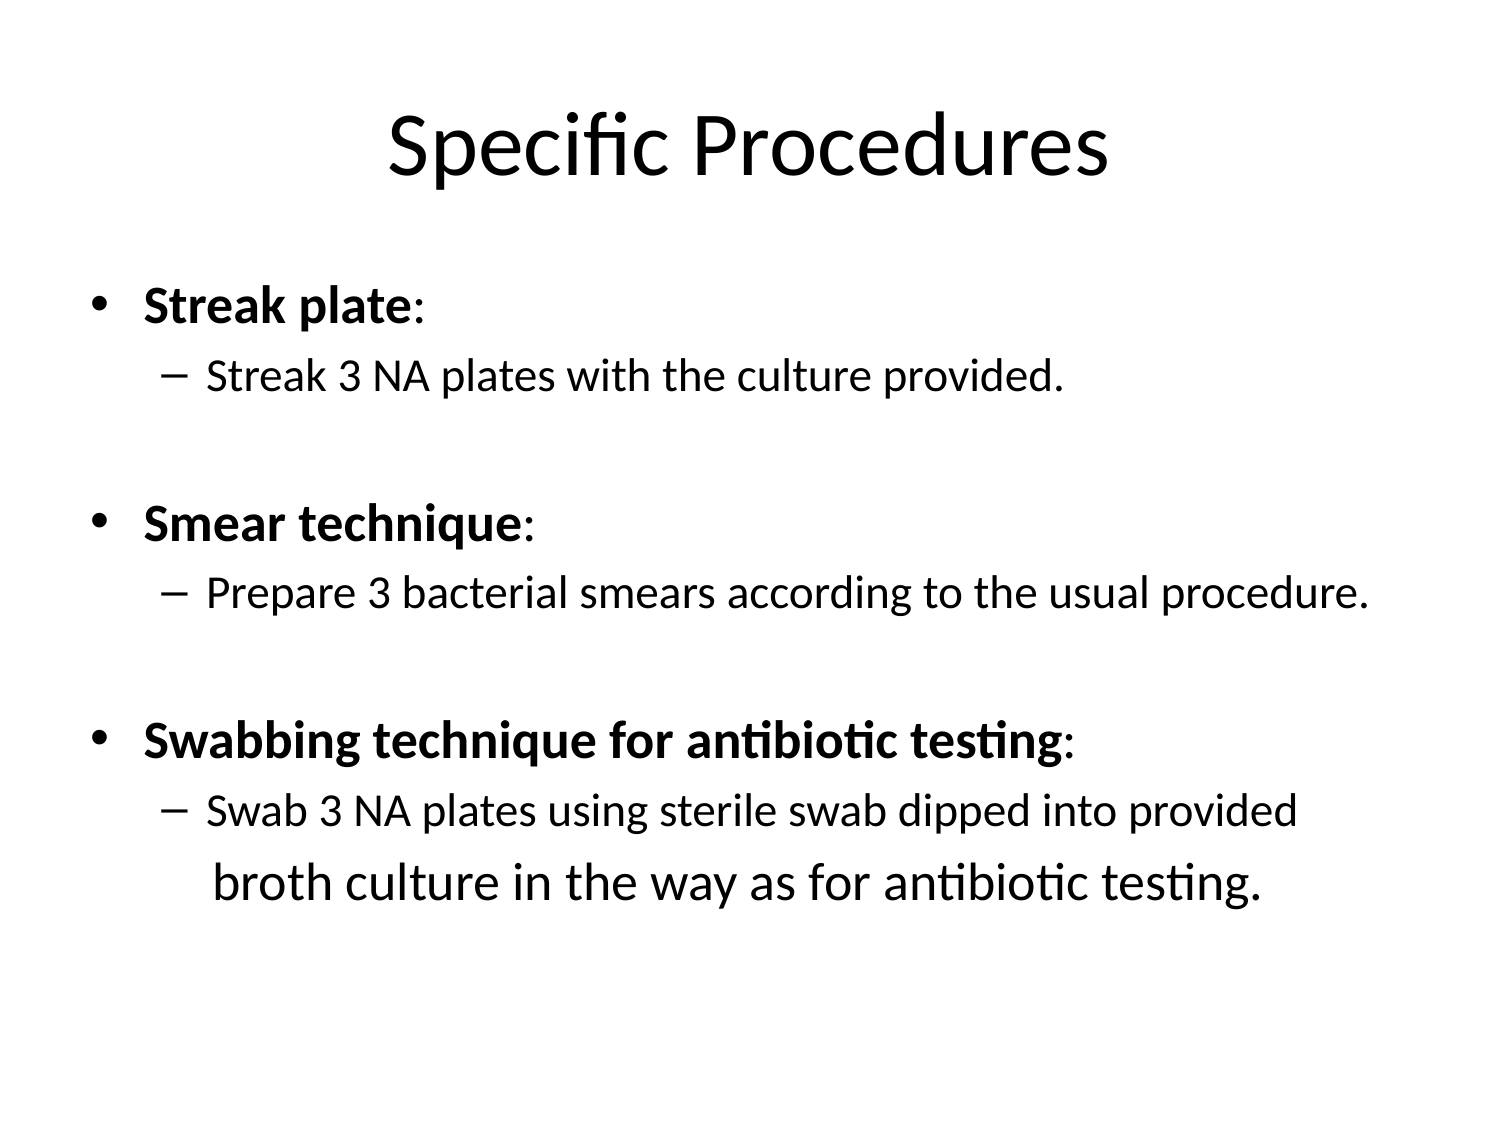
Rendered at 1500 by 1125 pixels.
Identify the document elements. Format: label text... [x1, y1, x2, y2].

title Specific Procedures [75, 45, 1425, 233]
list Streak plate: Streak 3 NA plates with the culture provided. Smear technique: Prepare 3 bacterial smears according to the usual procedure. Swabbing technique for antibiotic testing: Swab 3 NA plates using sterile swab dipped into provided broth culture in the way as for antibiotic testing. [75, 262, 1425, 1005]
